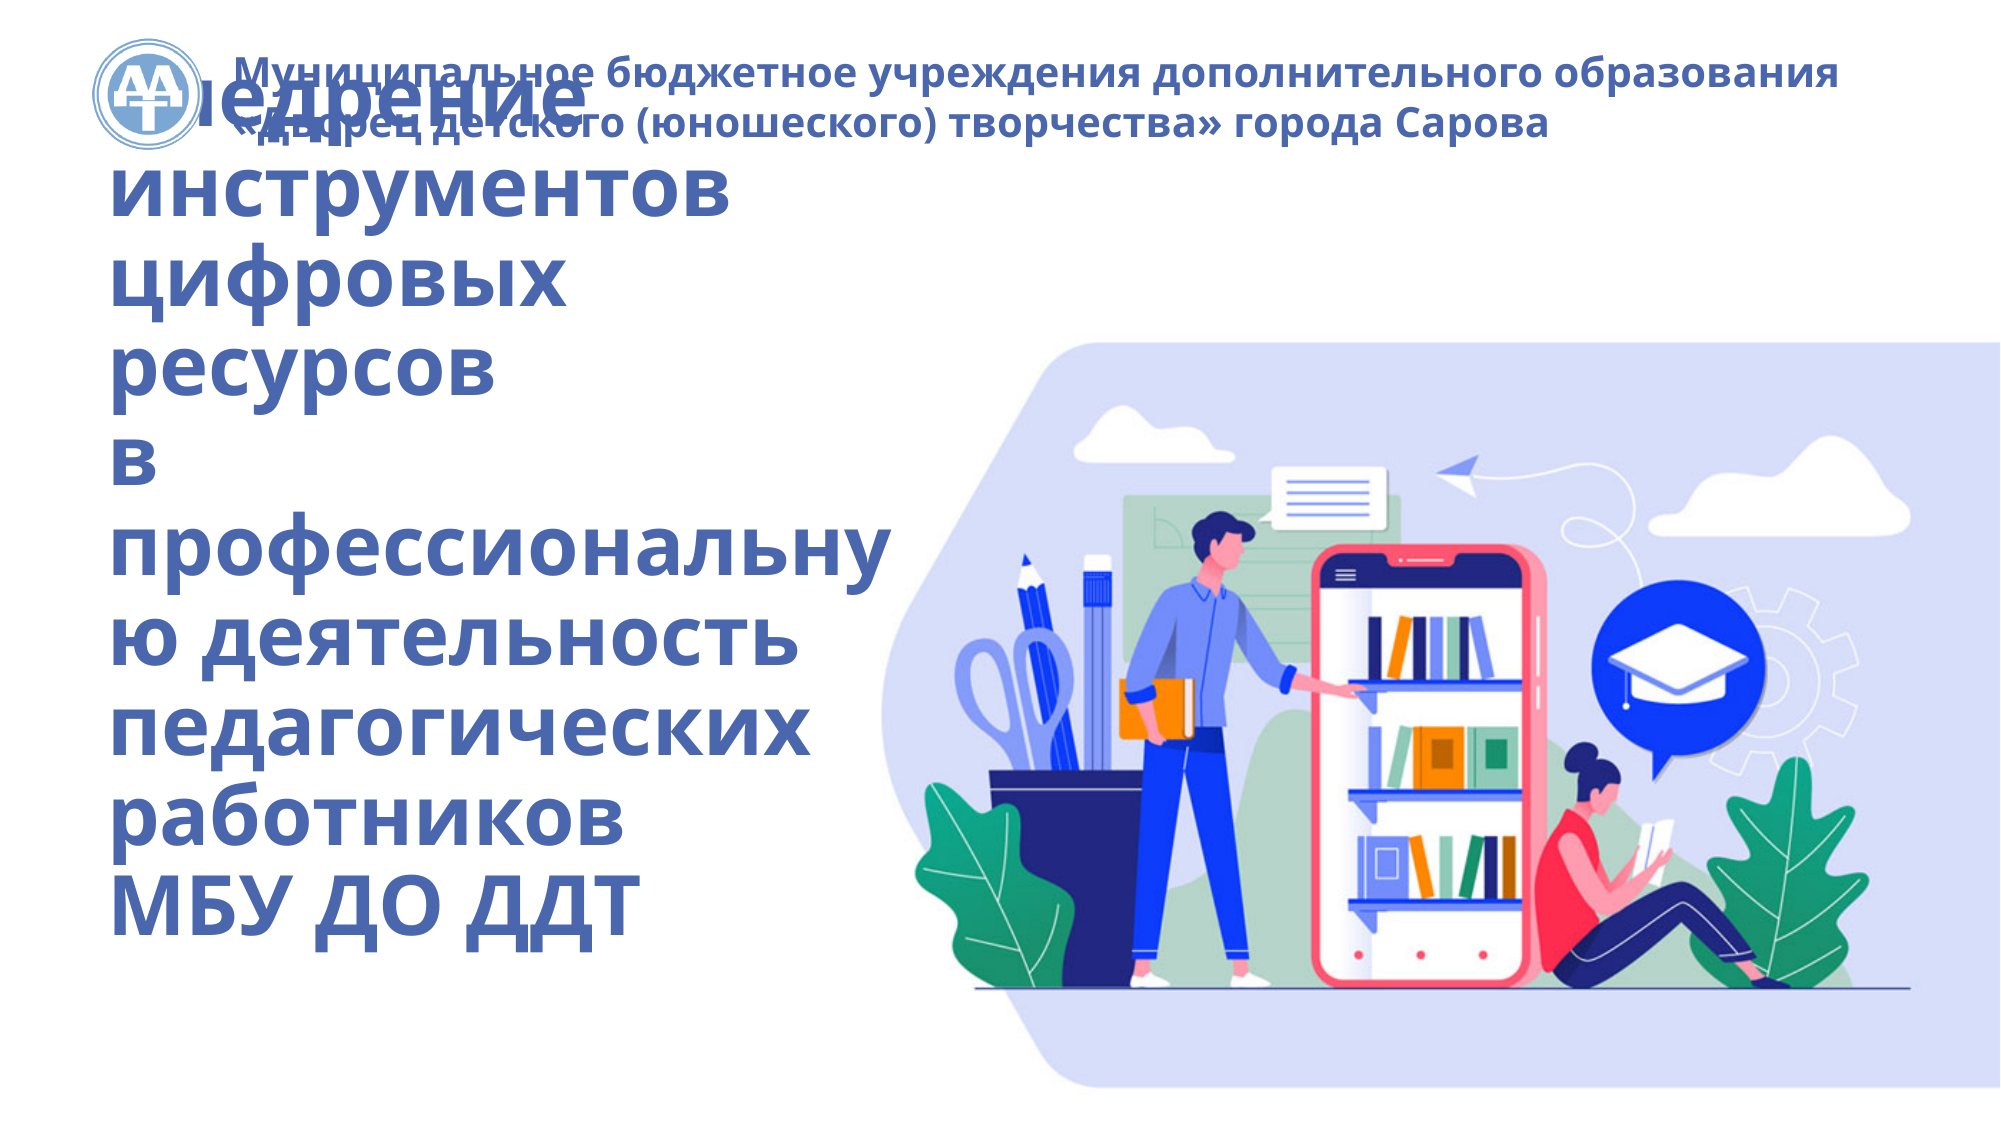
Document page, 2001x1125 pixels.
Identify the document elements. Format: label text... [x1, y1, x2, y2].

text_box Муниципальное бюджетное учреждения дополнительного образования «Дворец детского (юношеского) творчества» города Сарова [217, 38, 1945, 154]
title Внедрение инструментов цифровых ресурсов в профессиональную деятельность педагогических работников МБУ ДО ДДТ [92, 171, 921, 962]
picture [0, 0, 2001, 1125]
